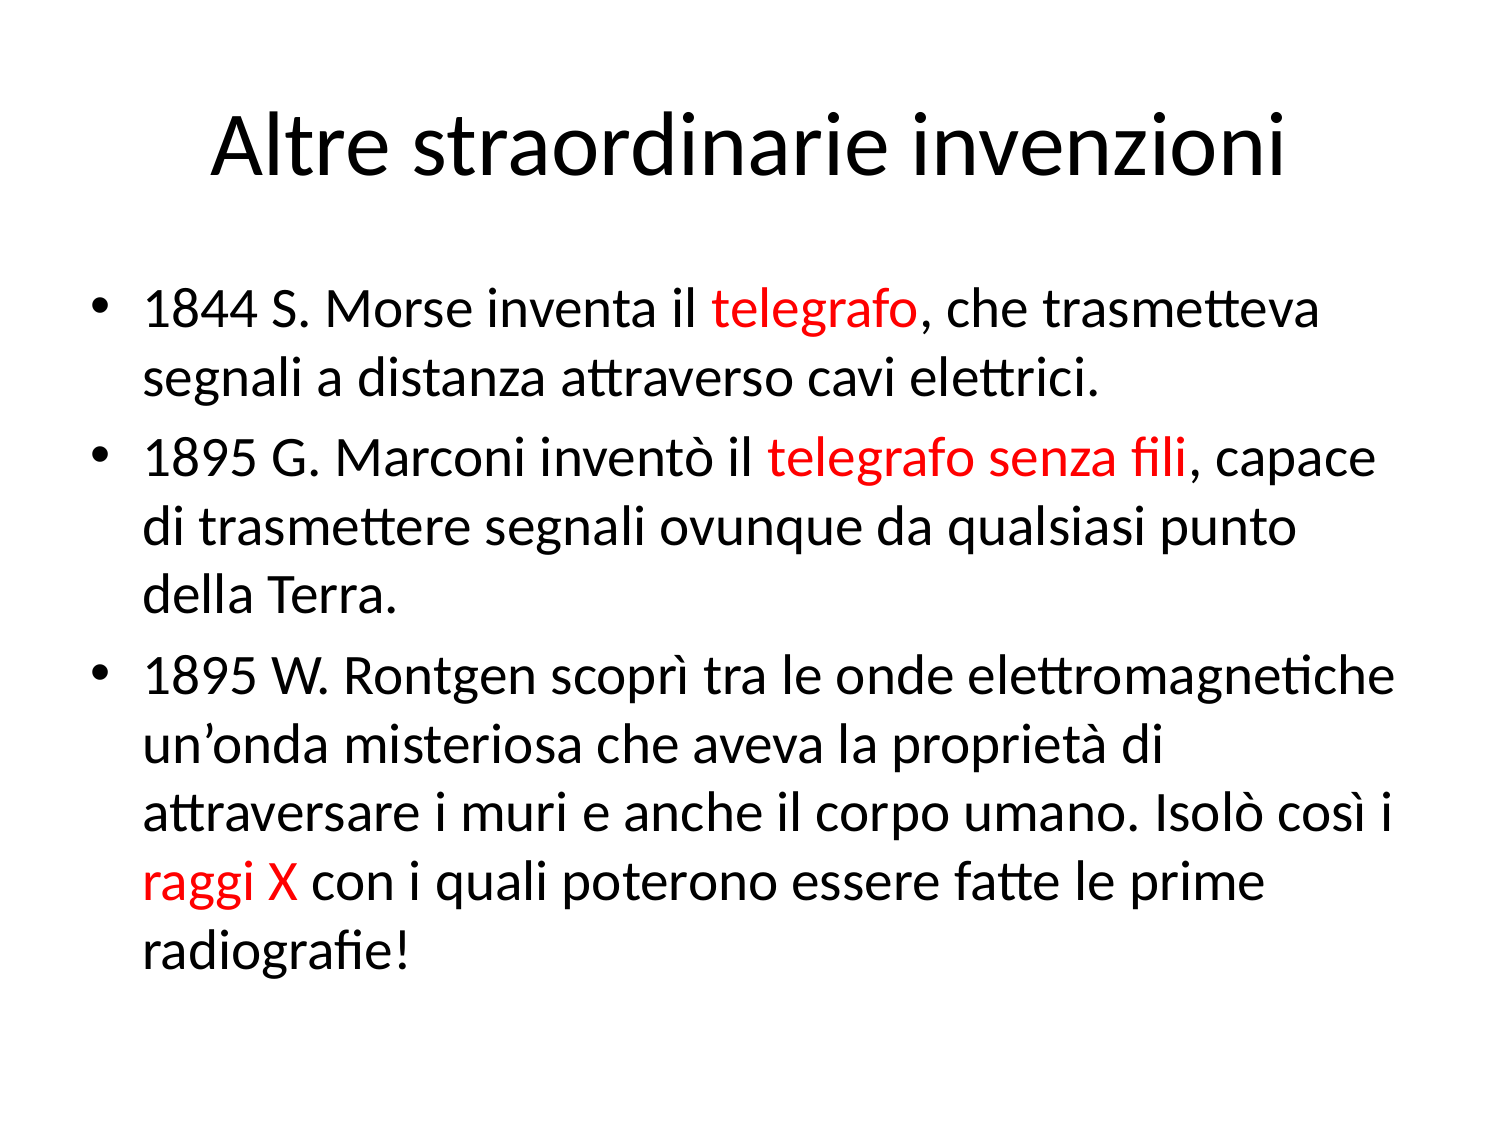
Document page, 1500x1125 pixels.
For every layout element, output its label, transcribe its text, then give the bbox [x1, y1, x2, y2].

list 1844 S. Morse inventa il telegrafo, che trasmetteva segnali a distanza attraverso cavi elettrici. 1895 G. Marconi inventò il telegrafo senza fili, capace di trasmettere segnali ovunque da qualsiasi punto della Terra. 1895 W. Rontgen scoprì tra le onde elettromagnetiche un’onda misteriosa che aveva la proprietà di attraversare i muri e anche il corpo umano. Isolò così i raggi X con i quali poterono essere fatte le prime radiografie! [75, 262, 1425, 1005]
title Altre straordinarie invenzioni [75, 45, 1425, 233]
